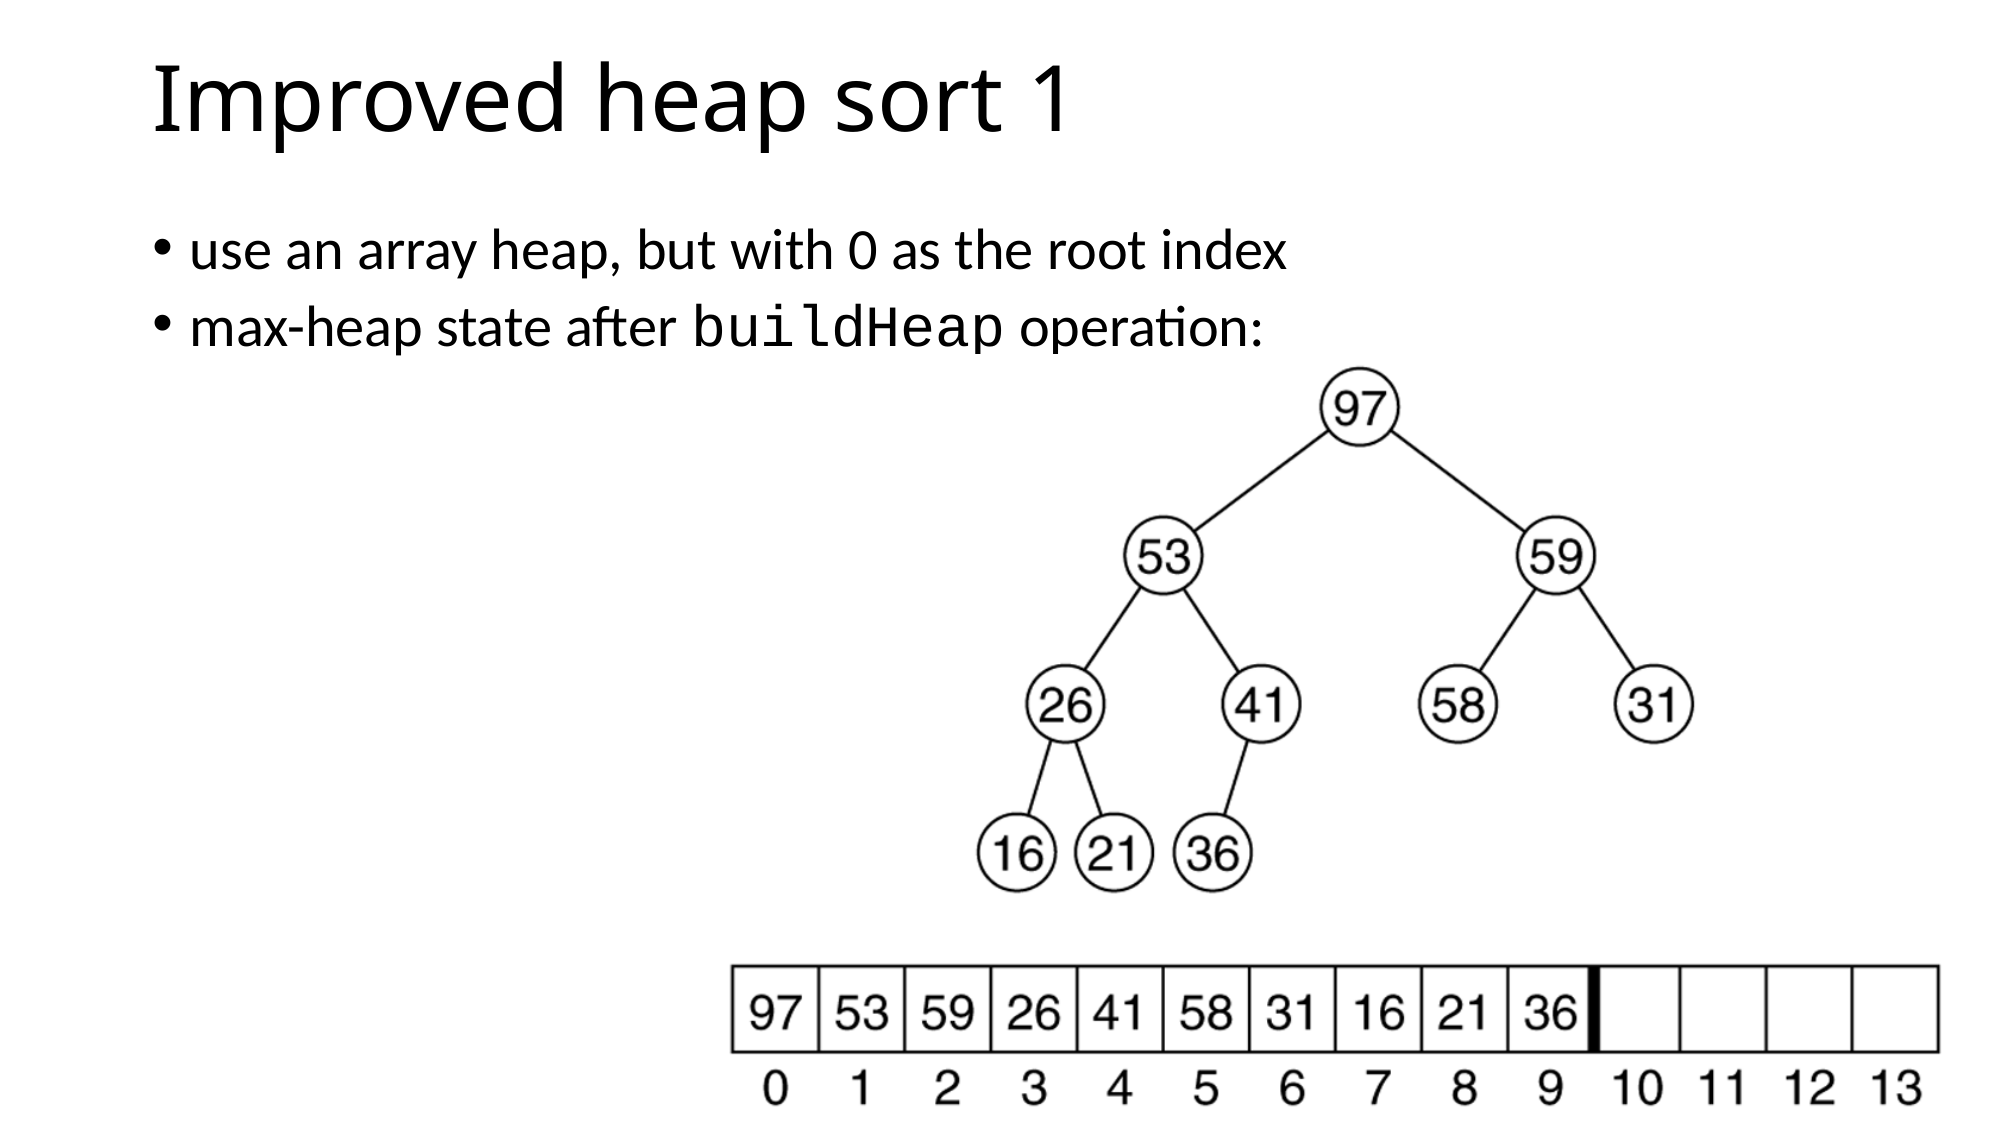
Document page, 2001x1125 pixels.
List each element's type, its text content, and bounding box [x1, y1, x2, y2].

picture [720, 354, 1950, 1116]
title Improved heap sort 1 [137, 22, 1832, 182]
list use an array heap, but with 0 as the root index max-heap state after buildHeap operation: [137, 217, 1863, 932]
